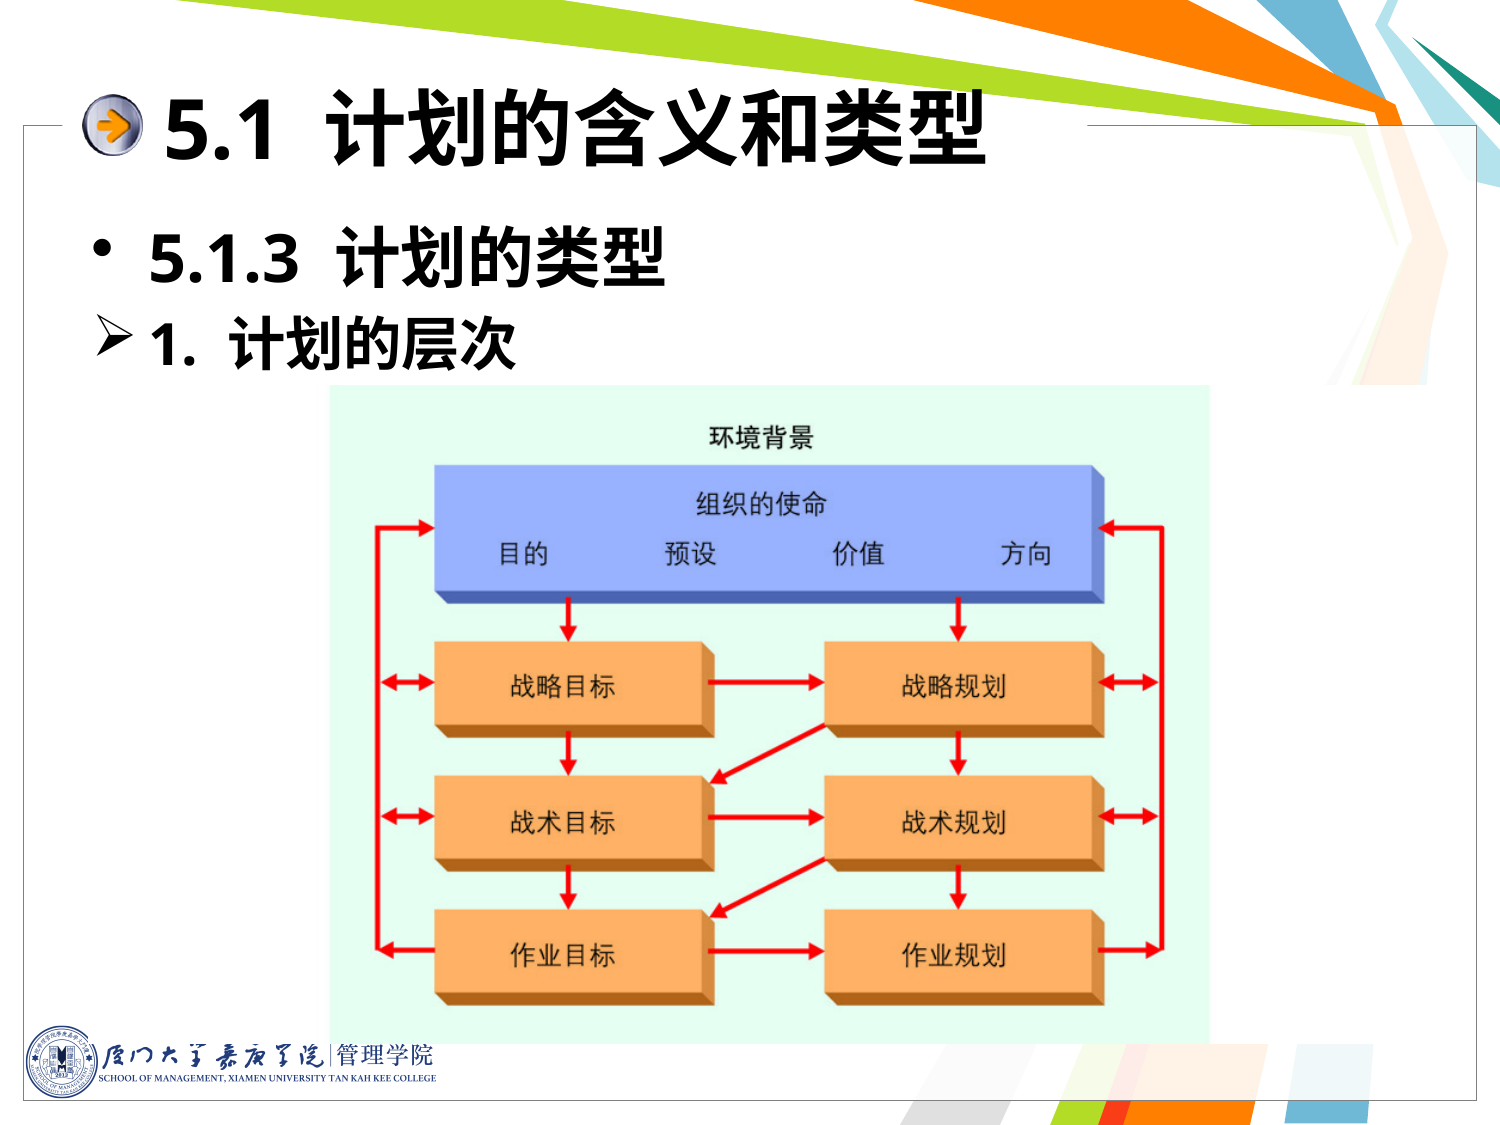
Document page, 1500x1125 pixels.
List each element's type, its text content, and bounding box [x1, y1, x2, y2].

picture [82, 94, 143, 156]
picture [24, 385, 1452, 1100]
list 5.1.3 计划的类型 1. 计划的层次 [76, 208, 1427, 1033]
title 5.1 计划的含义和类型 [148, 32, 1182, 208]
